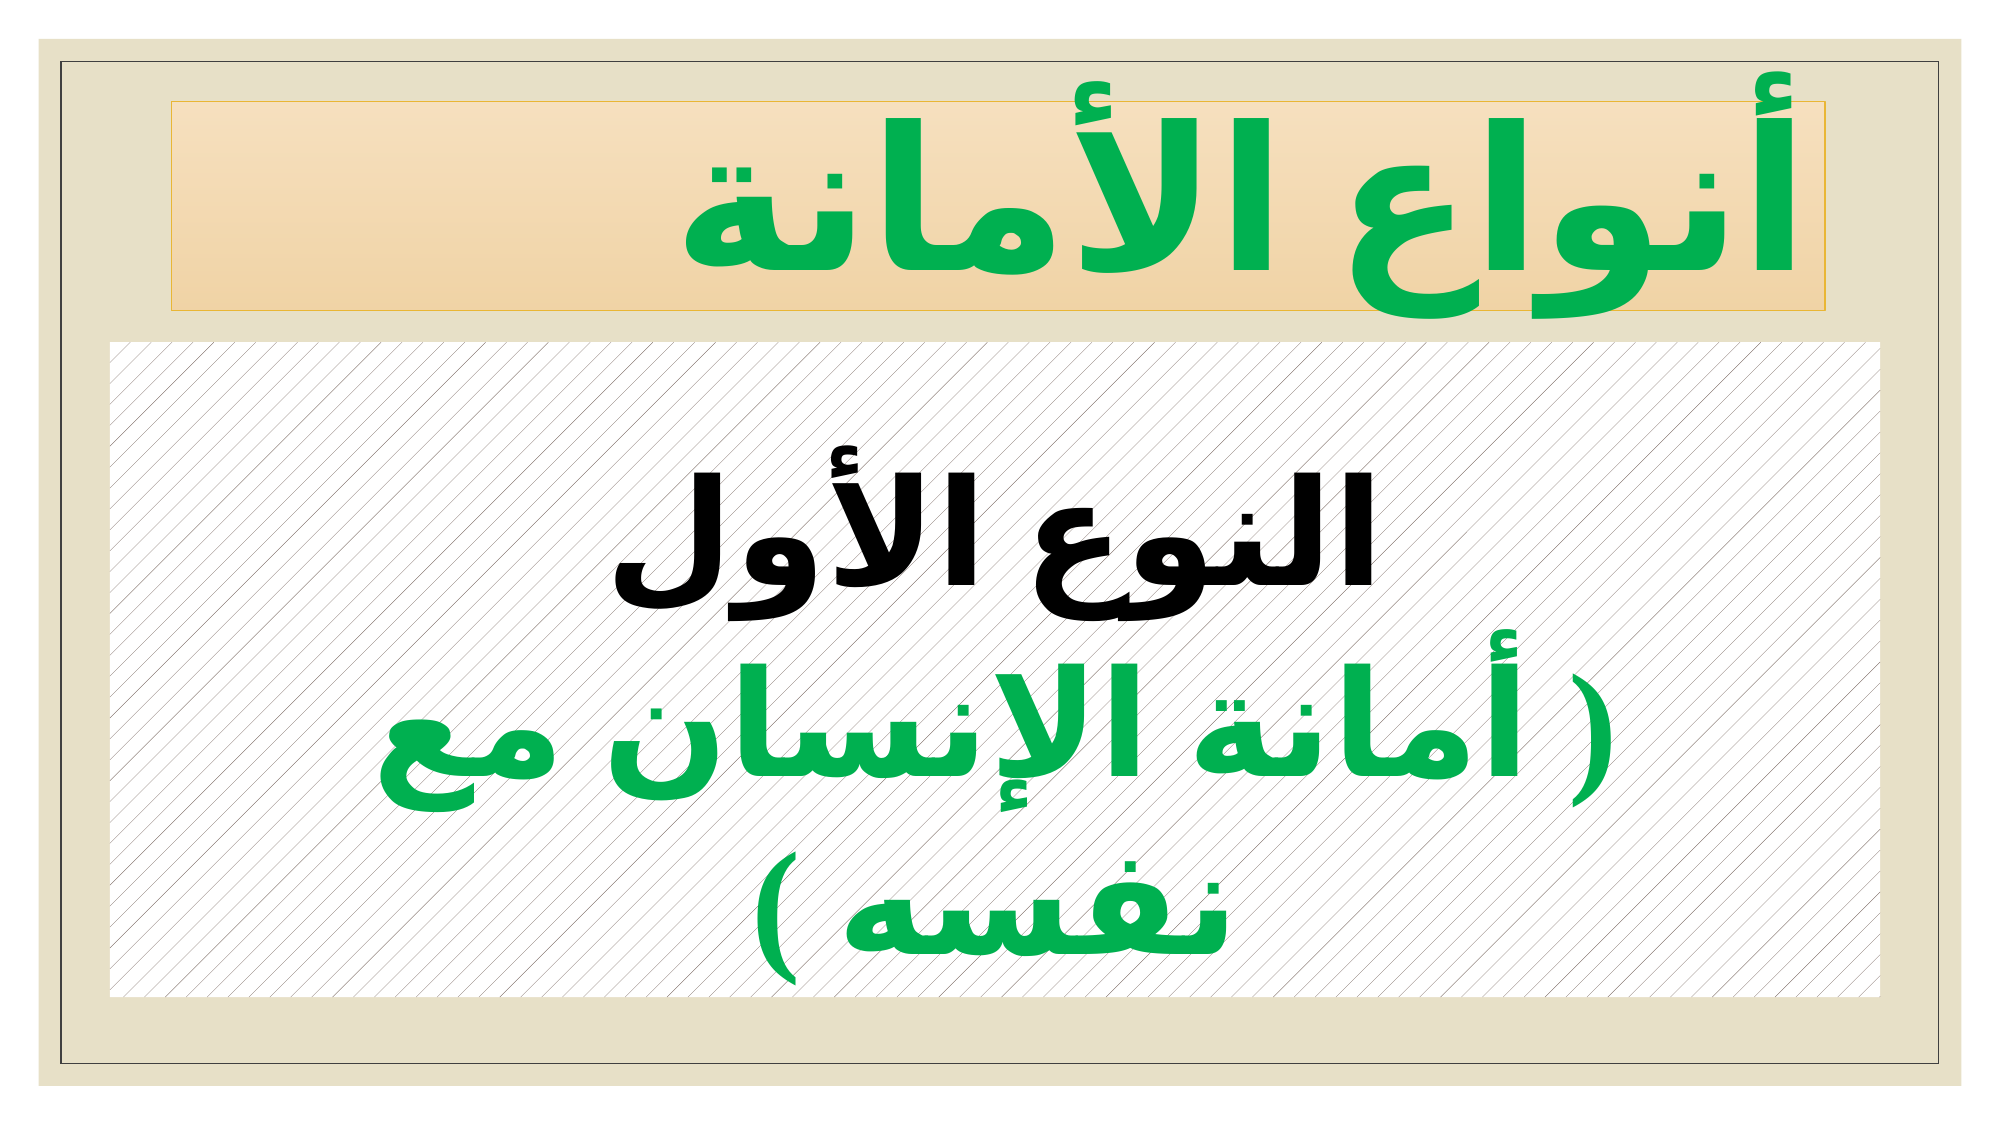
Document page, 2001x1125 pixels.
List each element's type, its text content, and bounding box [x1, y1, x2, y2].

list النوع الأول ( أمانة الإنسان مع نفسه ) [109, 342, 1881, 998]
title أنواع الأمانة [171, 101, 1826, 311]
